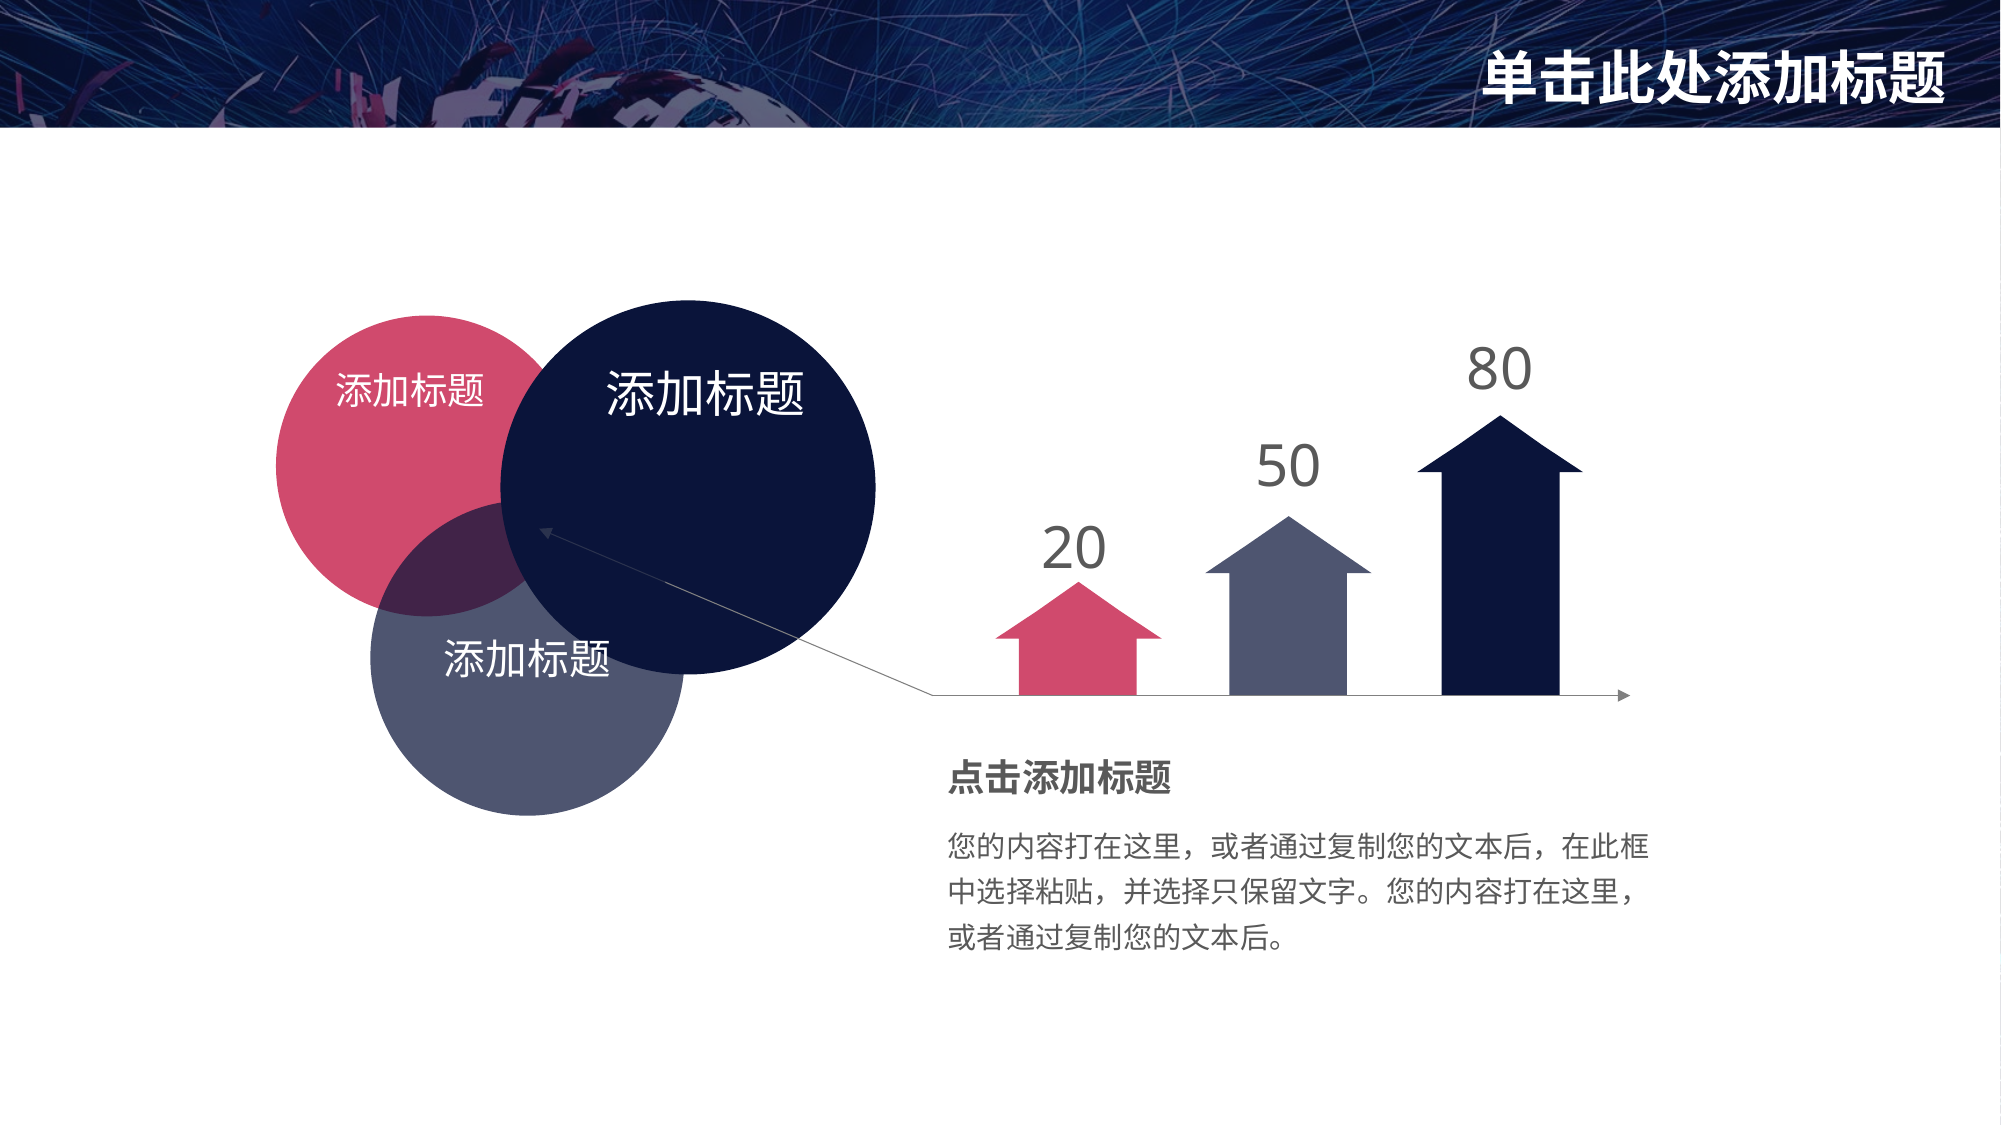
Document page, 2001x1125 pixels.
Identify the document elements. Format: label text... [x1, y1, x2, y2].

title 单击此处添加标题 [236, 33, 1962, 128]
text_box [1205, 516, 1372, 695]
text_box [539, 528, 933, 696]
text_box 您的内容打在这里，或者通过复制您的文本后，在此框中选择粘贴，并选择只保留文字。您的内容打在这里，或者通过复制您的文本后。 [932, 810, 1688, 962]
text_box 80 [1452, 324, 1549, 409]
text_box 50 [1240, 421, 1337, 506]
text_box 添加标题 [275, 315, 542, 609]
text_box [995, 588, 1162, 695]
text_box [1413, 414, 1587, 695]
text_box 添加标题 [370, 500, 680, 816]
text_box 20 [1026, 502, 1123, 588]
text_box 点击添加标题 [932, 755, 1390, 806]
text_box 添加标题 [500, 300, 876, 528]
